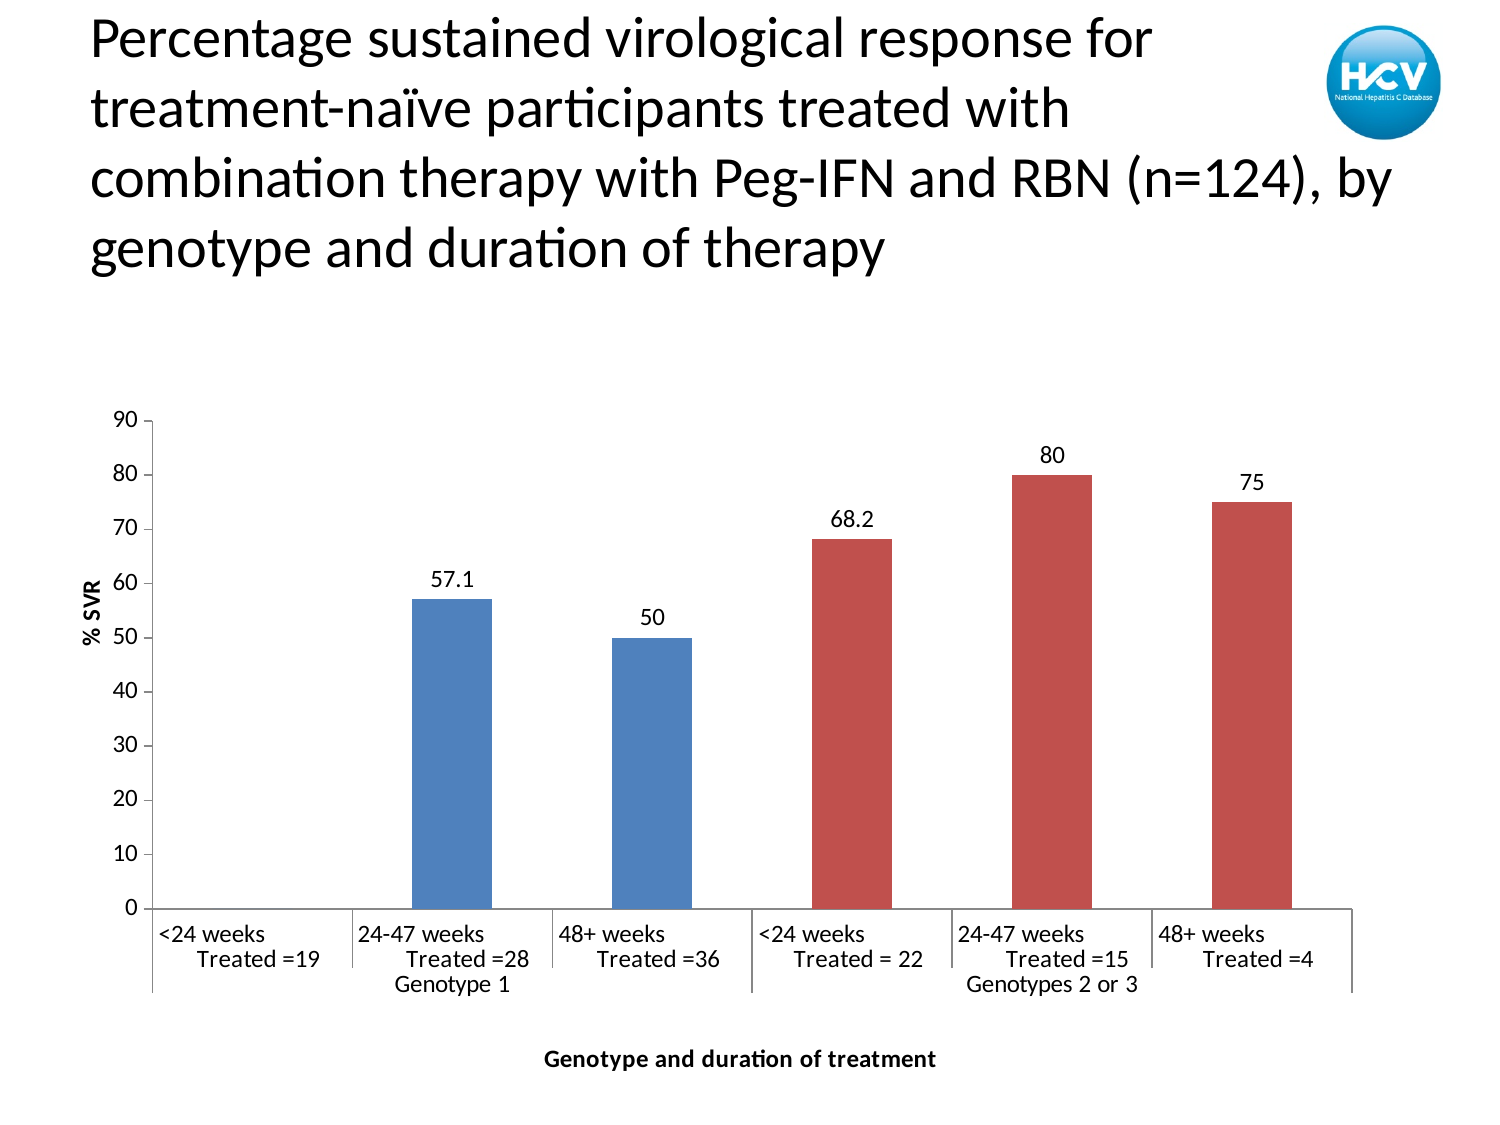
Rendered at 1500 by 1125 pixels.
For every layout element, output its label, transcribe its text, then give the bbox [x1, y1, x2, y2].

picture [1323, 23, 1443, 142]
chart [58, 351, 1409, 1095]
title Percentage sustained virological response for treatment-naïve participants treated with combination therapy with Peg-IFN and RBN (n=124), by genotype and duration of therapy [75, 45, 1425, 233]
